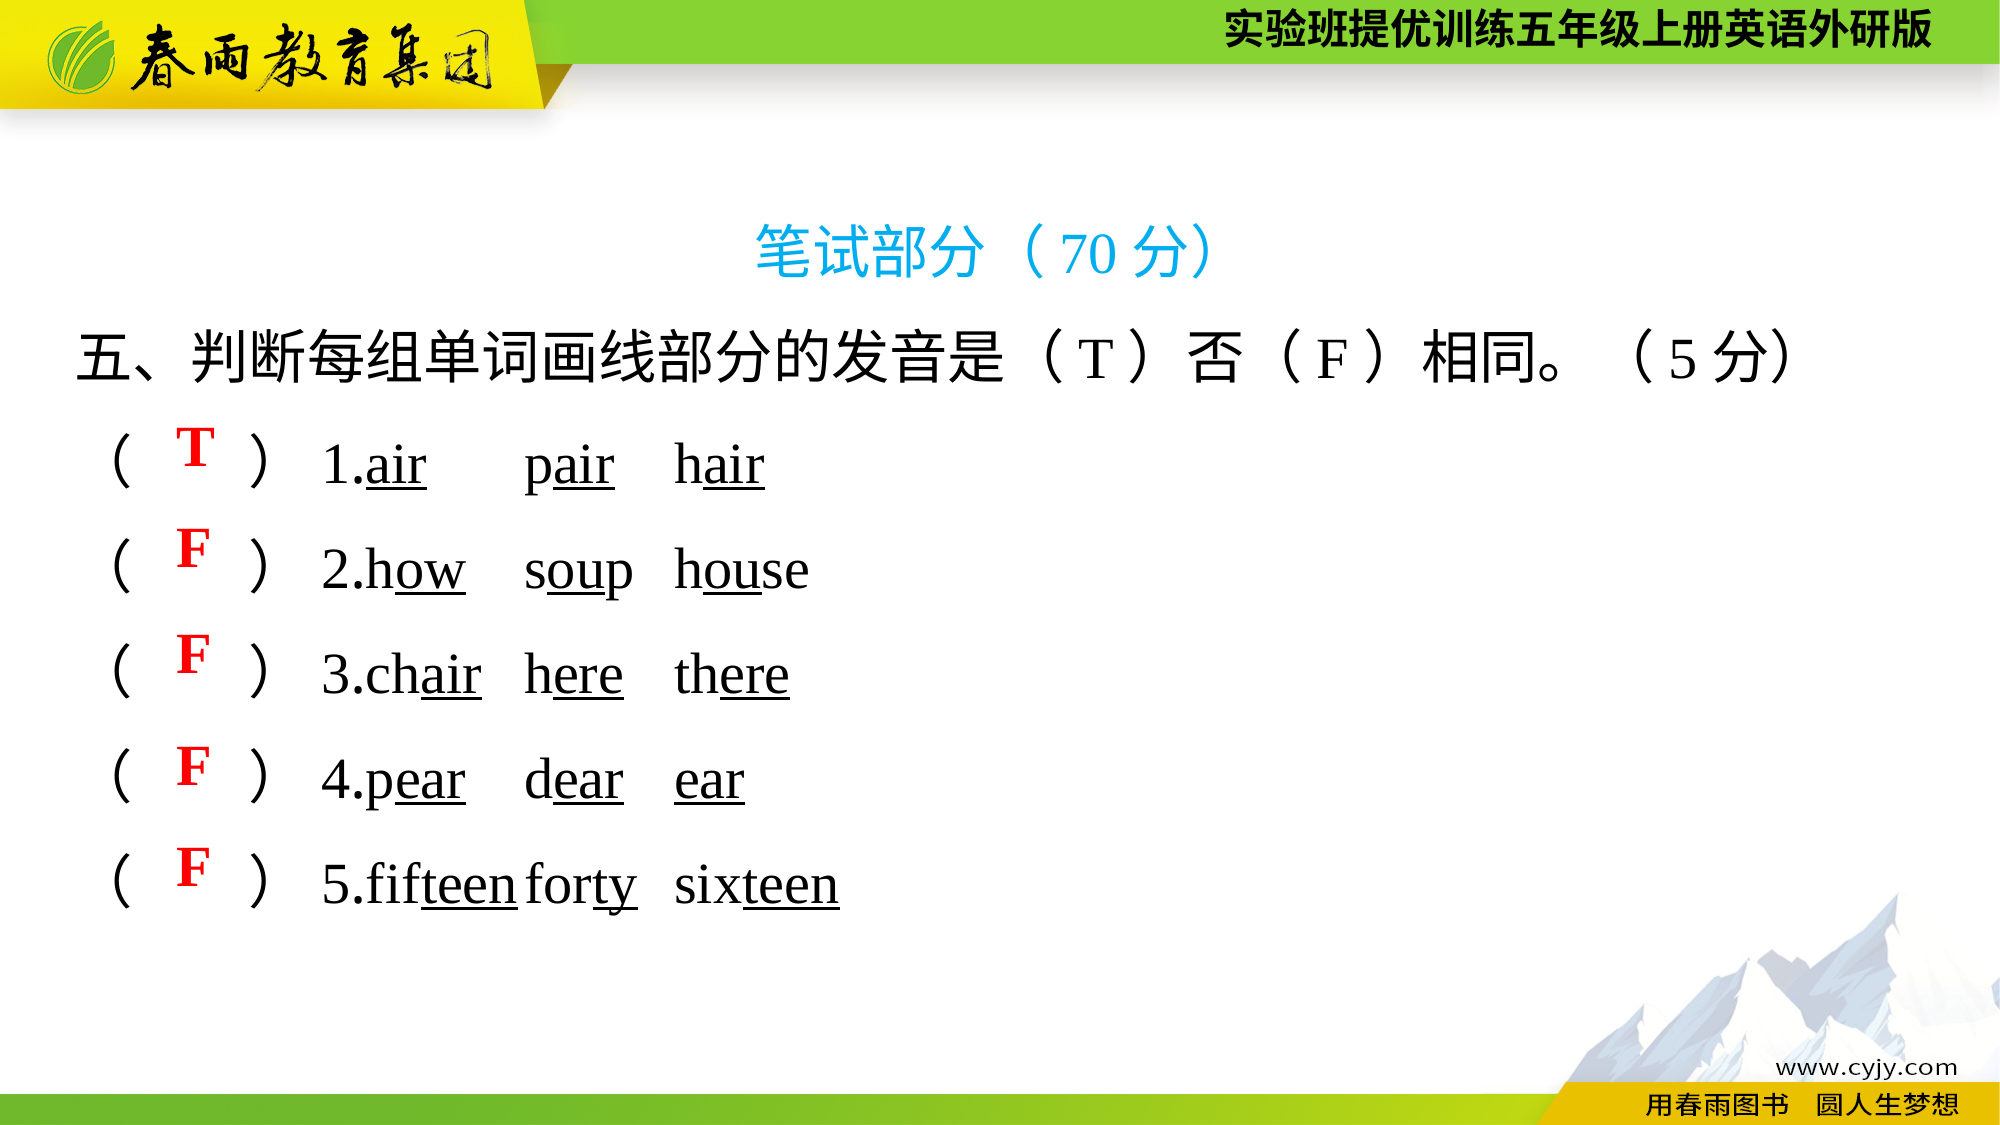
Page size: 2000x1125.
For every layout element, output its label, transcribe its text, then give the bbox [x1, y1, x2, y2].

picture [0, 0, 2000, 1125]
text_box F [161, 821, 227, 906]
text_box F [161, 607, 227, 693]
text_box T [161, 400, 231, 486]
text_box F [161, 719, 227, 805]
text_box F [161, 502, 227, 587]
list 笔试部分（70分） 五、判断每组单词画线部分的发音是（T）否（F）相同。（5分） （ ）1.air pair hair （ ）2.how soup house （ ）3.chair here there （ ）4.pear dear ear （ ）5.fifteen forty sixteen [59, 172, 1944, 917]
